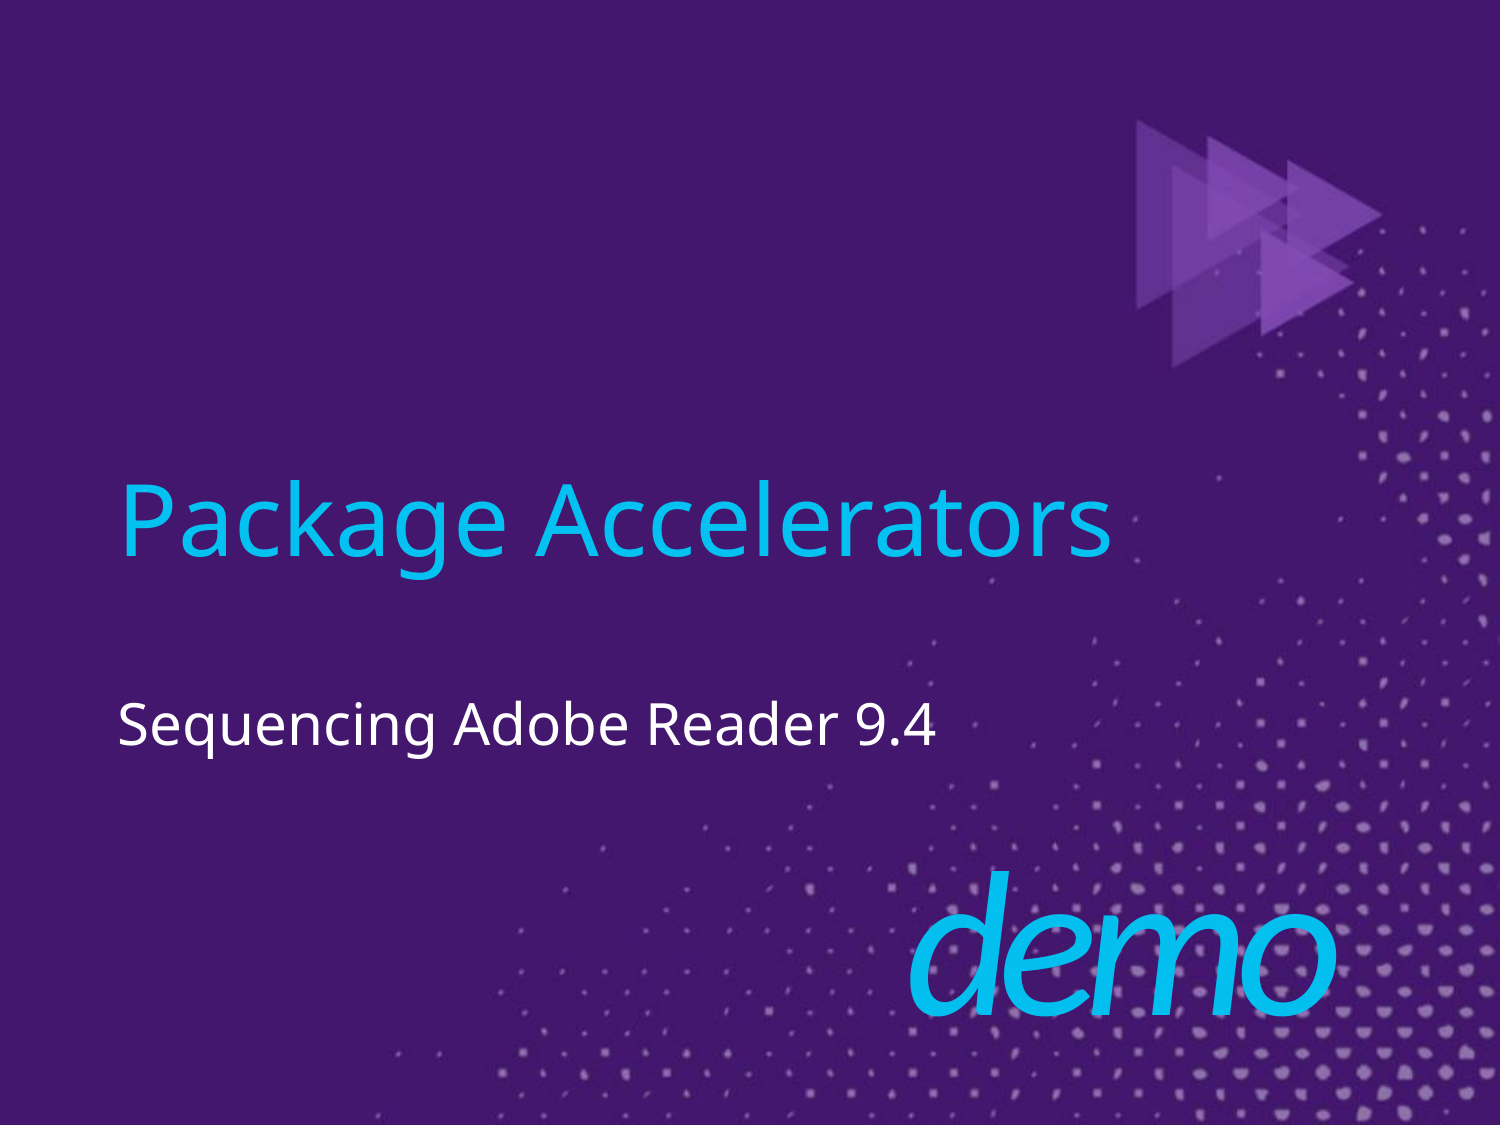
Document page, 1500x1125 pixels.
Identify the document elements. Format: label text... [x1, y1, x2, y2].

picture [0, 0, 1500, 1125]
title Package Accelerators [102, 398, 1251, 649]
list demo [131, 800, 1392, 1027]
subtitle Sequencing Adobe Reader 9.4 [102, 687, 1251, 764]
